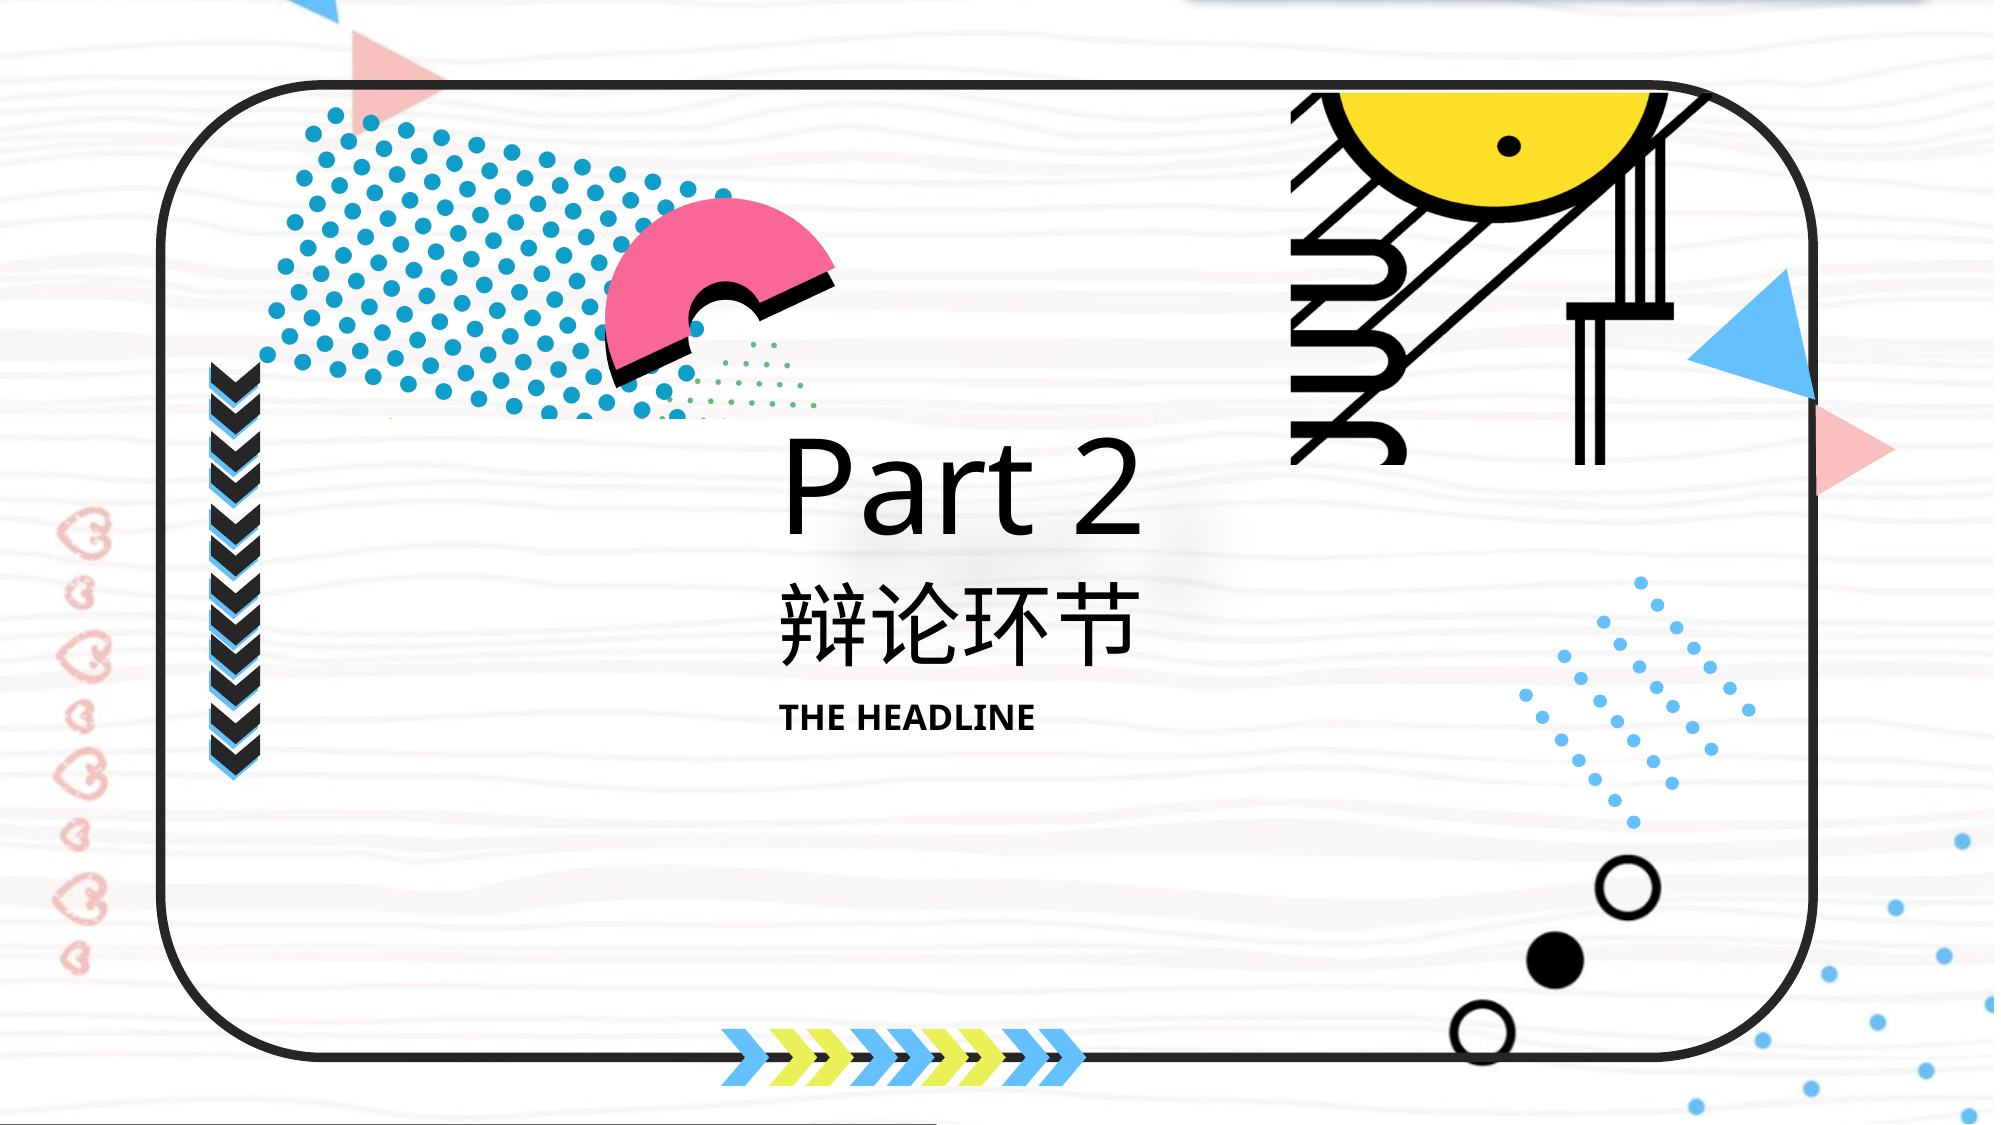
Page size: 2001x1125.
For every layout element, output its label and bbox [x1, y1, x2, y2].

text_box [1712, 266, 1817, 402]
text_box [1556, 369, 1815, 1059]
text_box [1519, 576, 1756, 829]
text_box [1688, 88, 1702, 92]
picture [0, 0, 1994, 1125]
text_box [209, 361, 260, 781]
text_box [159, 83, 430, 1059]
text_box [1814, 402, 1898, 498]
text_box [760, 560, 1162, 747]
text_box [720, 1028, 1087, 1086]
text_box [1712, 95, 1815, 388]
